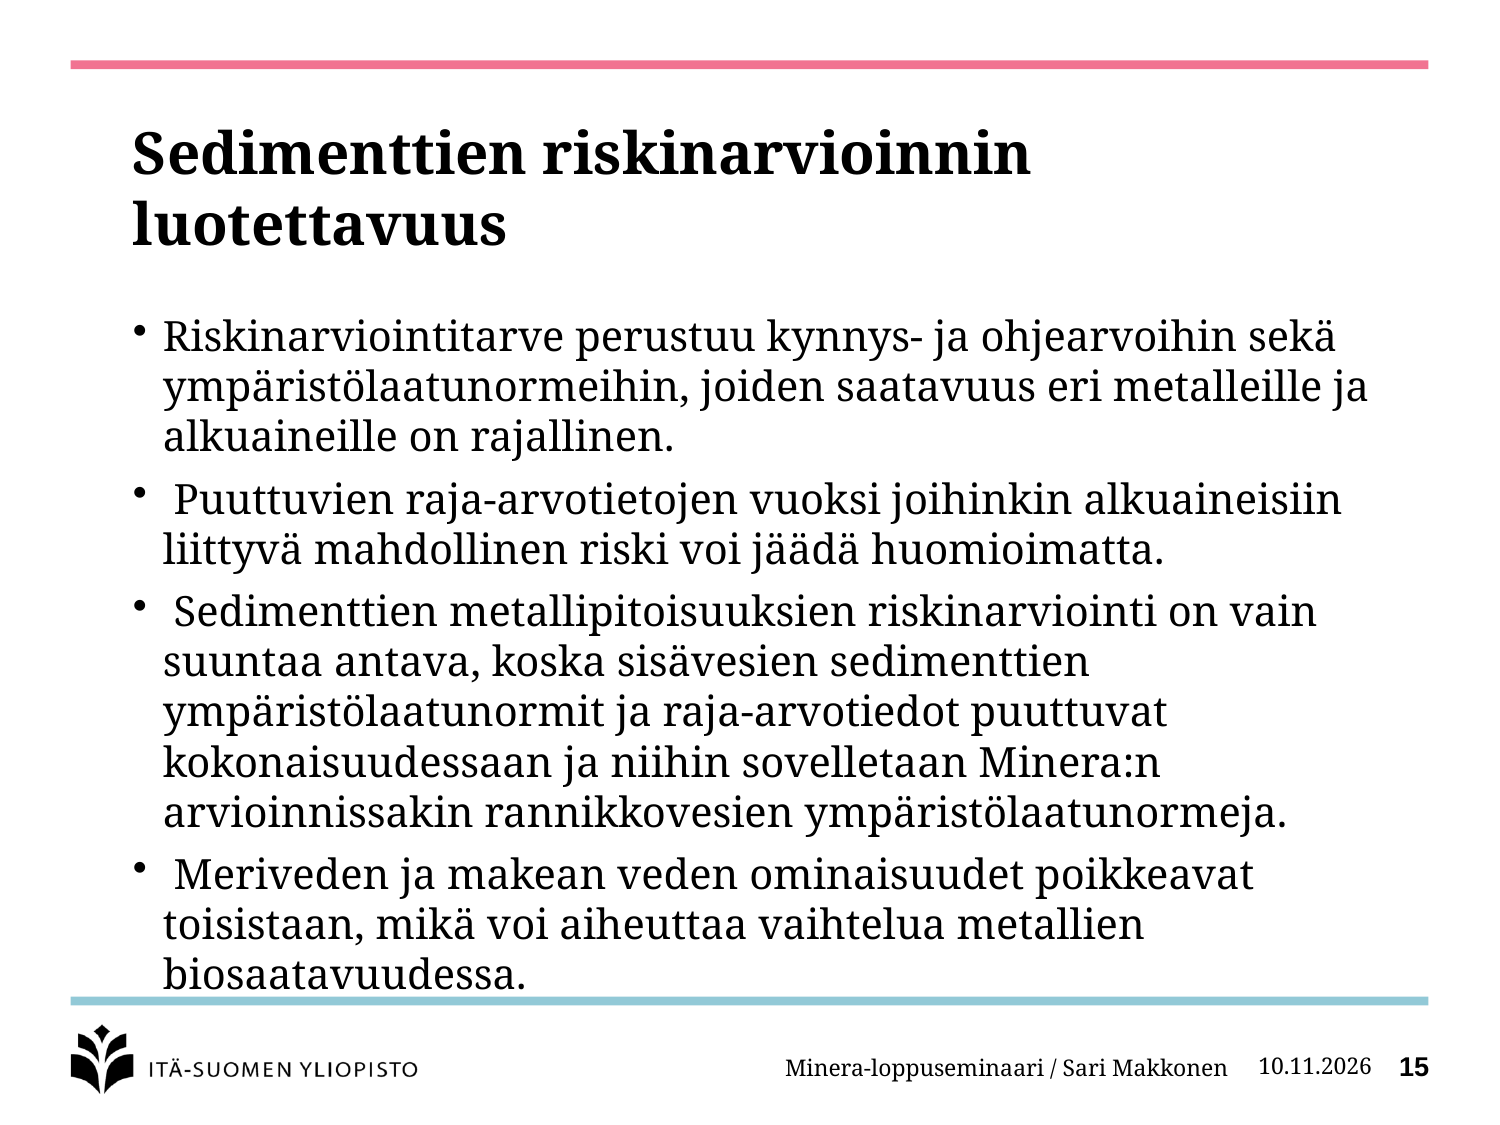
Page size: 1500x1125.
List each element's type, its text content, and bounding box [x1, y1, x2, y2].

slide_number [1229, 1046, 1369, 1089]
title Sedimenttien riskinarvioinnin luotettavuus [117, 107, 1430, 274]
slide_number 15 [1369, 1046, 1430, 1089]
picture [70, 1024, 422, 1094]
list Riskinarviointitarve perustuu kynnys- ja ohjearvoihin sekä ympäristölaatunormeihin, joiden saatavuus eri metalleille ja alkuaineille on rajallinen. Puuttuvien raja-arvotietojen vuoksi joihinkin alkuaineisiin liittyvä mahdollinen riski voi jäädä huomioimatta. Sedimenttien metallipitoisuuksien riskinarviointi on vain suuntaa antava, koska sisävesien sedimenttien ympäristölaatunormit ja raja-arvotiedot puuttuvat kokonaisuudessaan ja niihin sovelletaan Minera:n arvioinnissakin rannikkovesien ympäristölaatunormeja. Meriveden ja makean veden ominaisuudet poikkeavat toisistaan, mikä voi aiheuttaa vaihtelua metallien biosaatavuudessa. [117, 302, 1430, 988]
footer Minera-loppuseminaari / Sari Makkonen [500, 1046, 1229, 1089]
